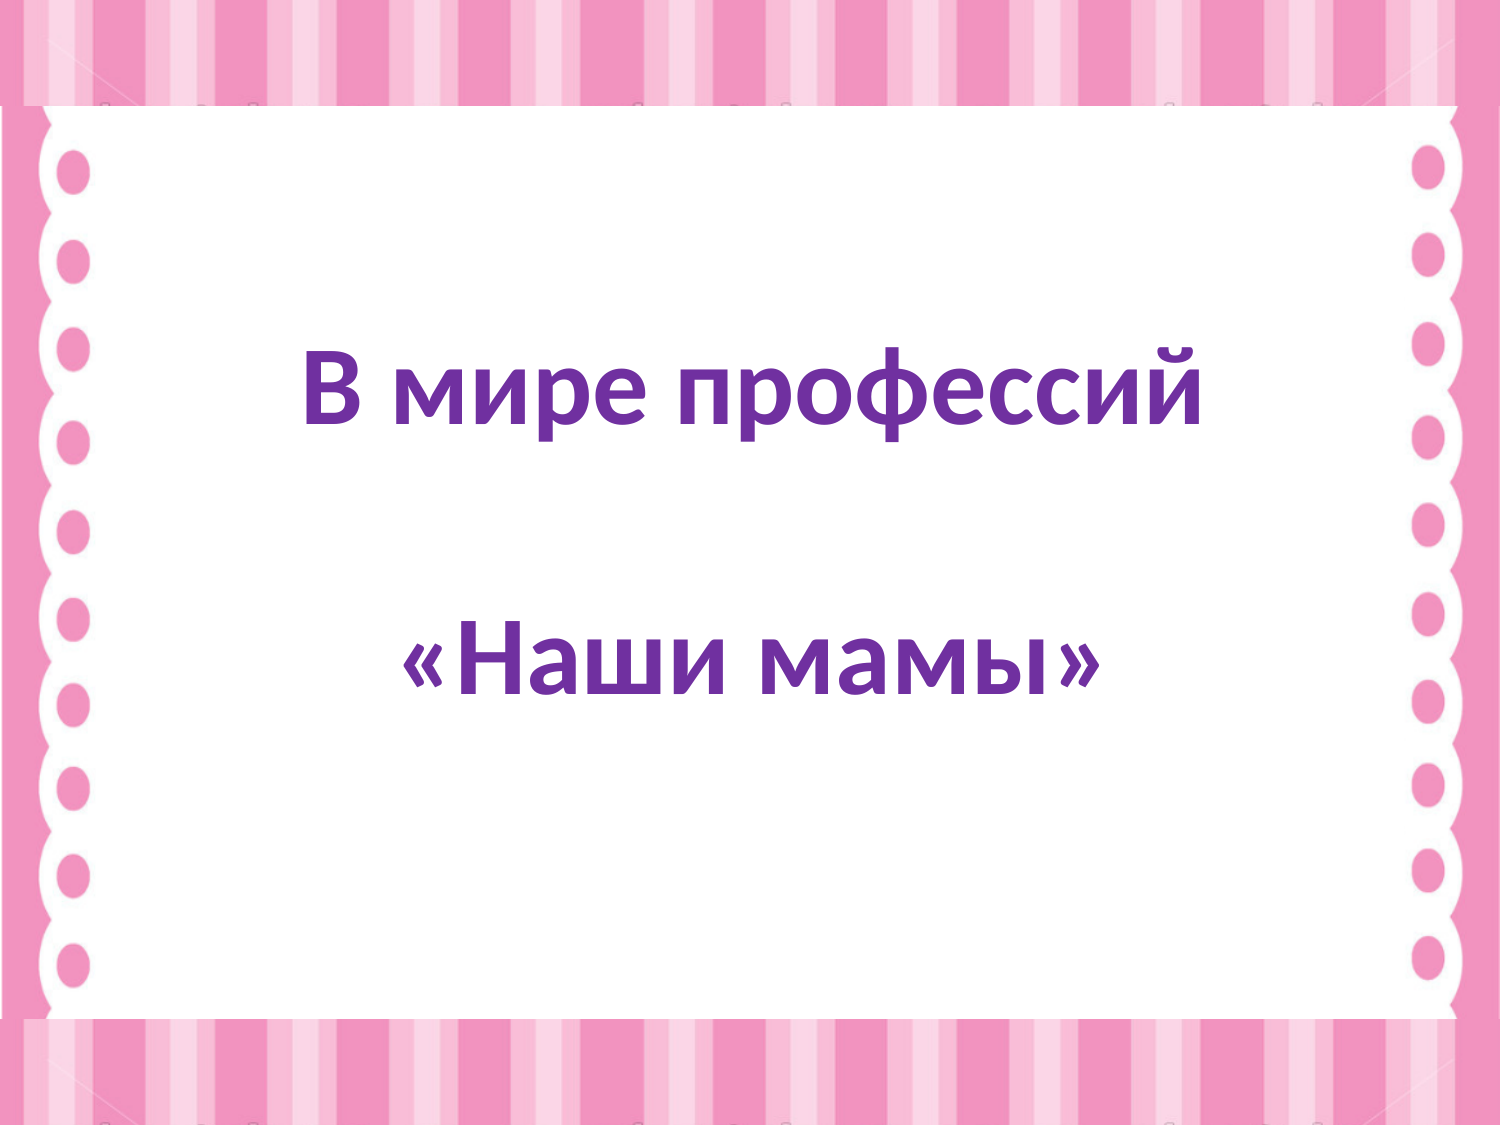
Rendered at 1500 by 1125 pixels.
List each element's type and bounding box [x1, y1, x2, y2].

text_box [0, 0, 1500, 1125]
